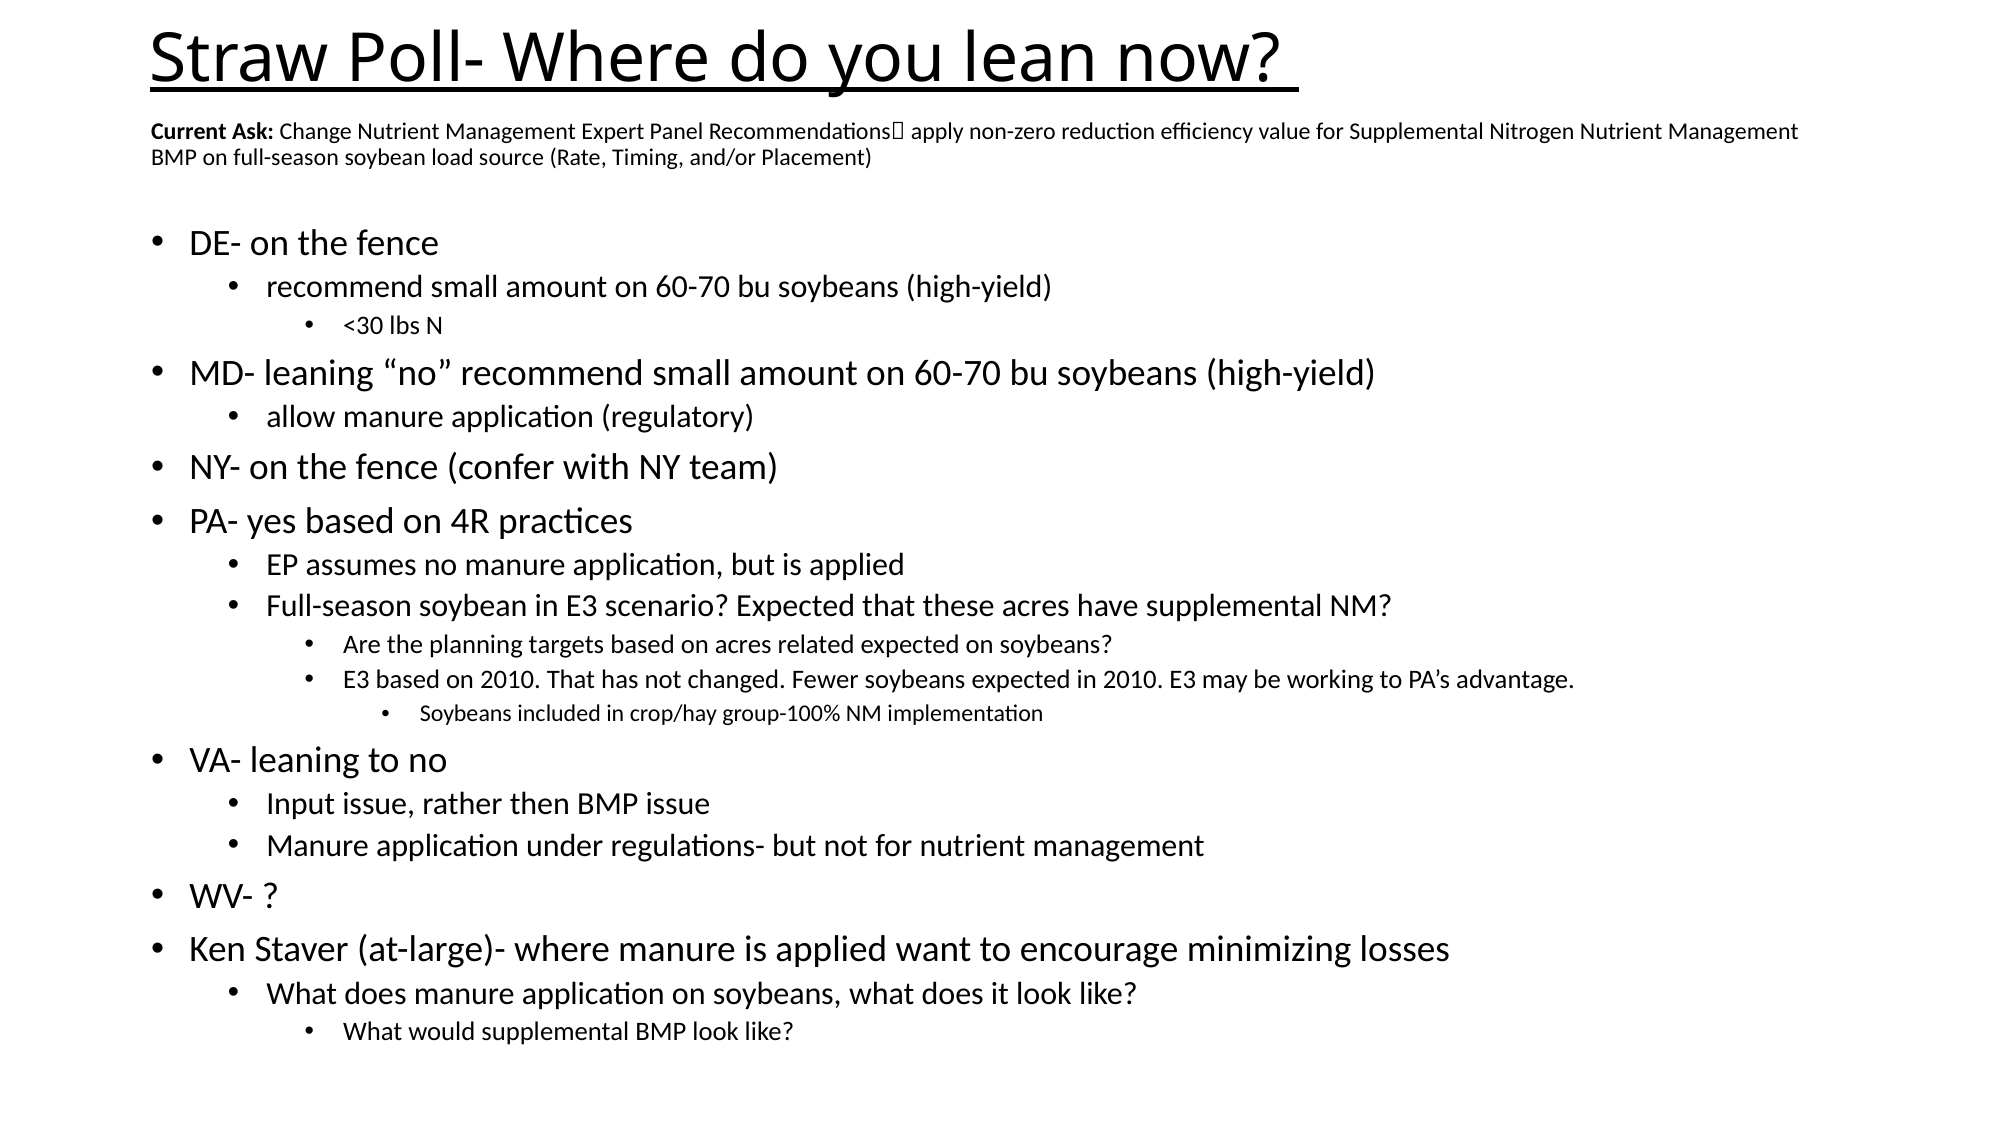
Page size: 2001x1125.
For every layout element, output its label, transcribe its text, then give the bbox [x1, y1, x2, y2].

title Straw Poll- Where do you lean now? [134, 15, 1860, 105]
list Current Ask: Change Nutrient Management Expert Panel Recommendations apply non-zero reduction efficiency value for Supplemental Nitrogen Nutrient Management BMP on full-season soybean load source (Rate, Timing, and/or Placement) DE- on the fence recommend small amount on 60-70 bu soybeans (high-yield) <30 lbs N MD- leaning “no” recommend small amount on 60-70 bu soybeans (high-yield) allow manure application (regulatory) NY- on the fence (confer with NY team) PA- yes based on 4R practices EP assumes no manure application, but is applied Full-season soybean in E3 scenario? Expected that these acres have supplemental NM? Are the planning targets based on acres related expected on soybeans? E3 based on 2010. That has not changed. Fewer soybeans expected in 2010. E3 may be working to PA’s advantage. Soybeans included in crop/hay group-100% NM implementation VA- leaning to no Input issue, rather then BMP issue Manure application under regulations- but not for nutrient management WV- ? Ken Staver (at-large)- where manure is applied want to encourage minimizing losses What does manure application on soybeans, what does it look like? What would supplemental BMP look like? [136, 111, 1862, 1055]
